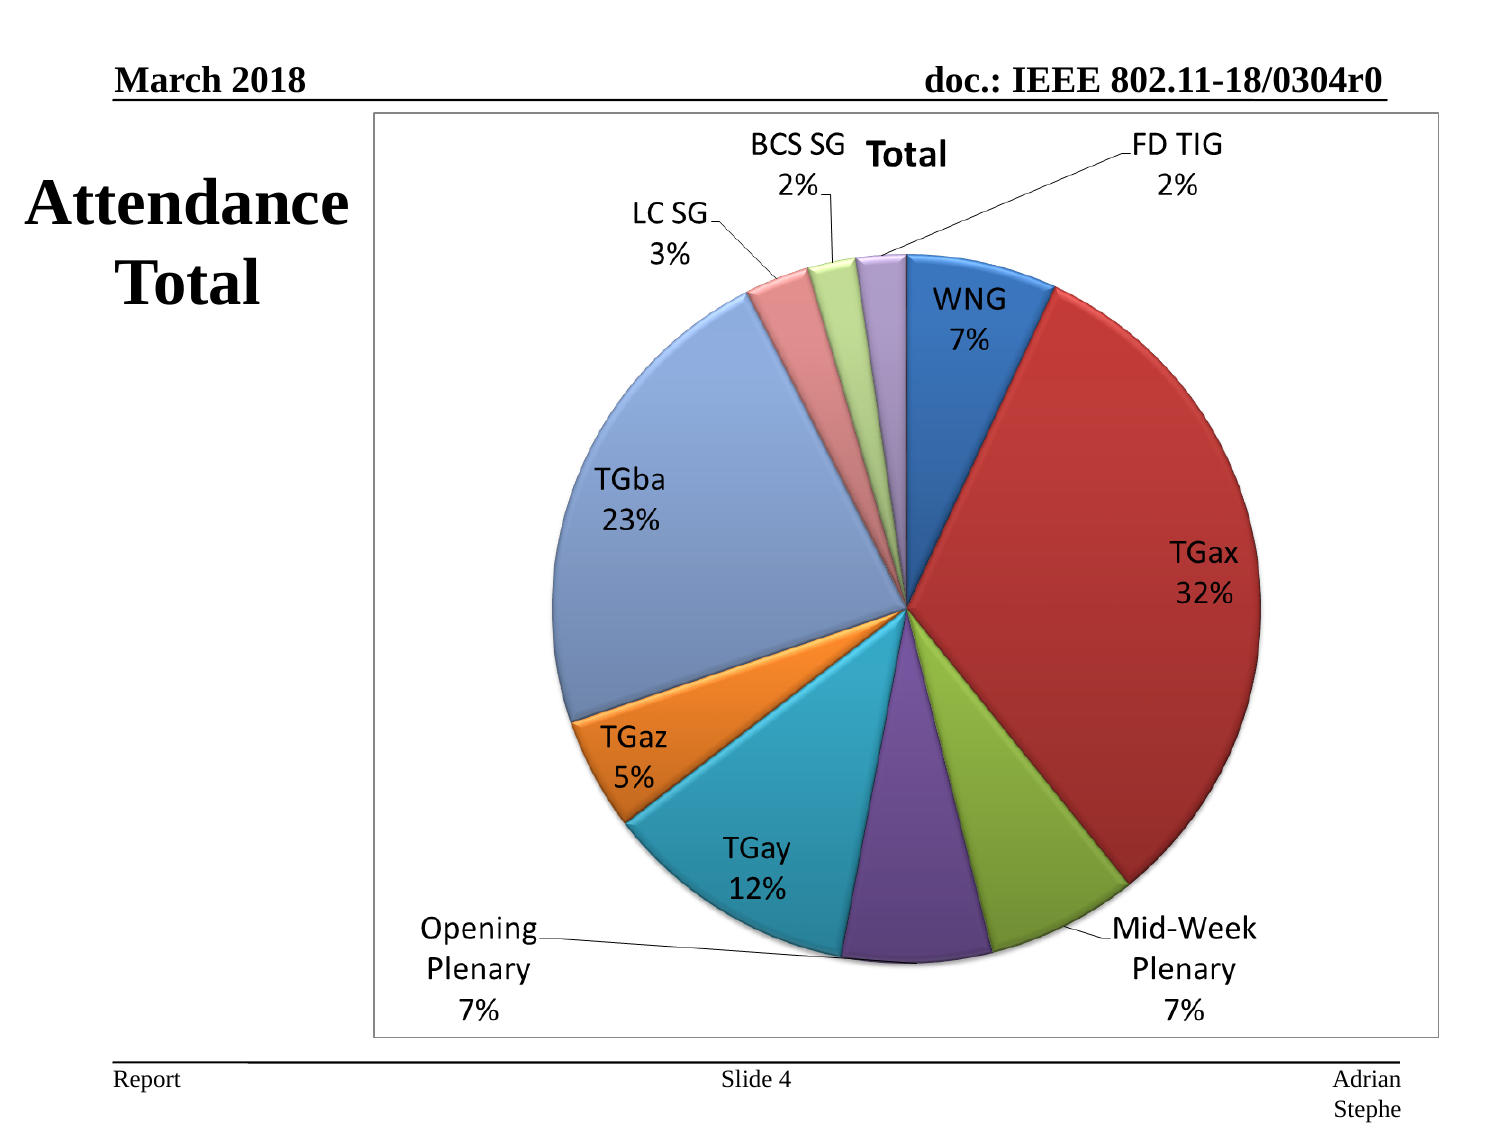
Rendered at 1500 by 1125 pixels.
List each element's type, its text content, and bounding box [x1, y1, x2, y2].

slide_number Slide 4 [711, 1061, 801, 1093]
footer Adrian Stephens, Intel Corporation [1324, 1061, 1402, 1093]
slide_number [114, 54, 374, 101]
picture [372, 112, 1439, 1038]
title Attendance Total [0, 174, 367, 300]
